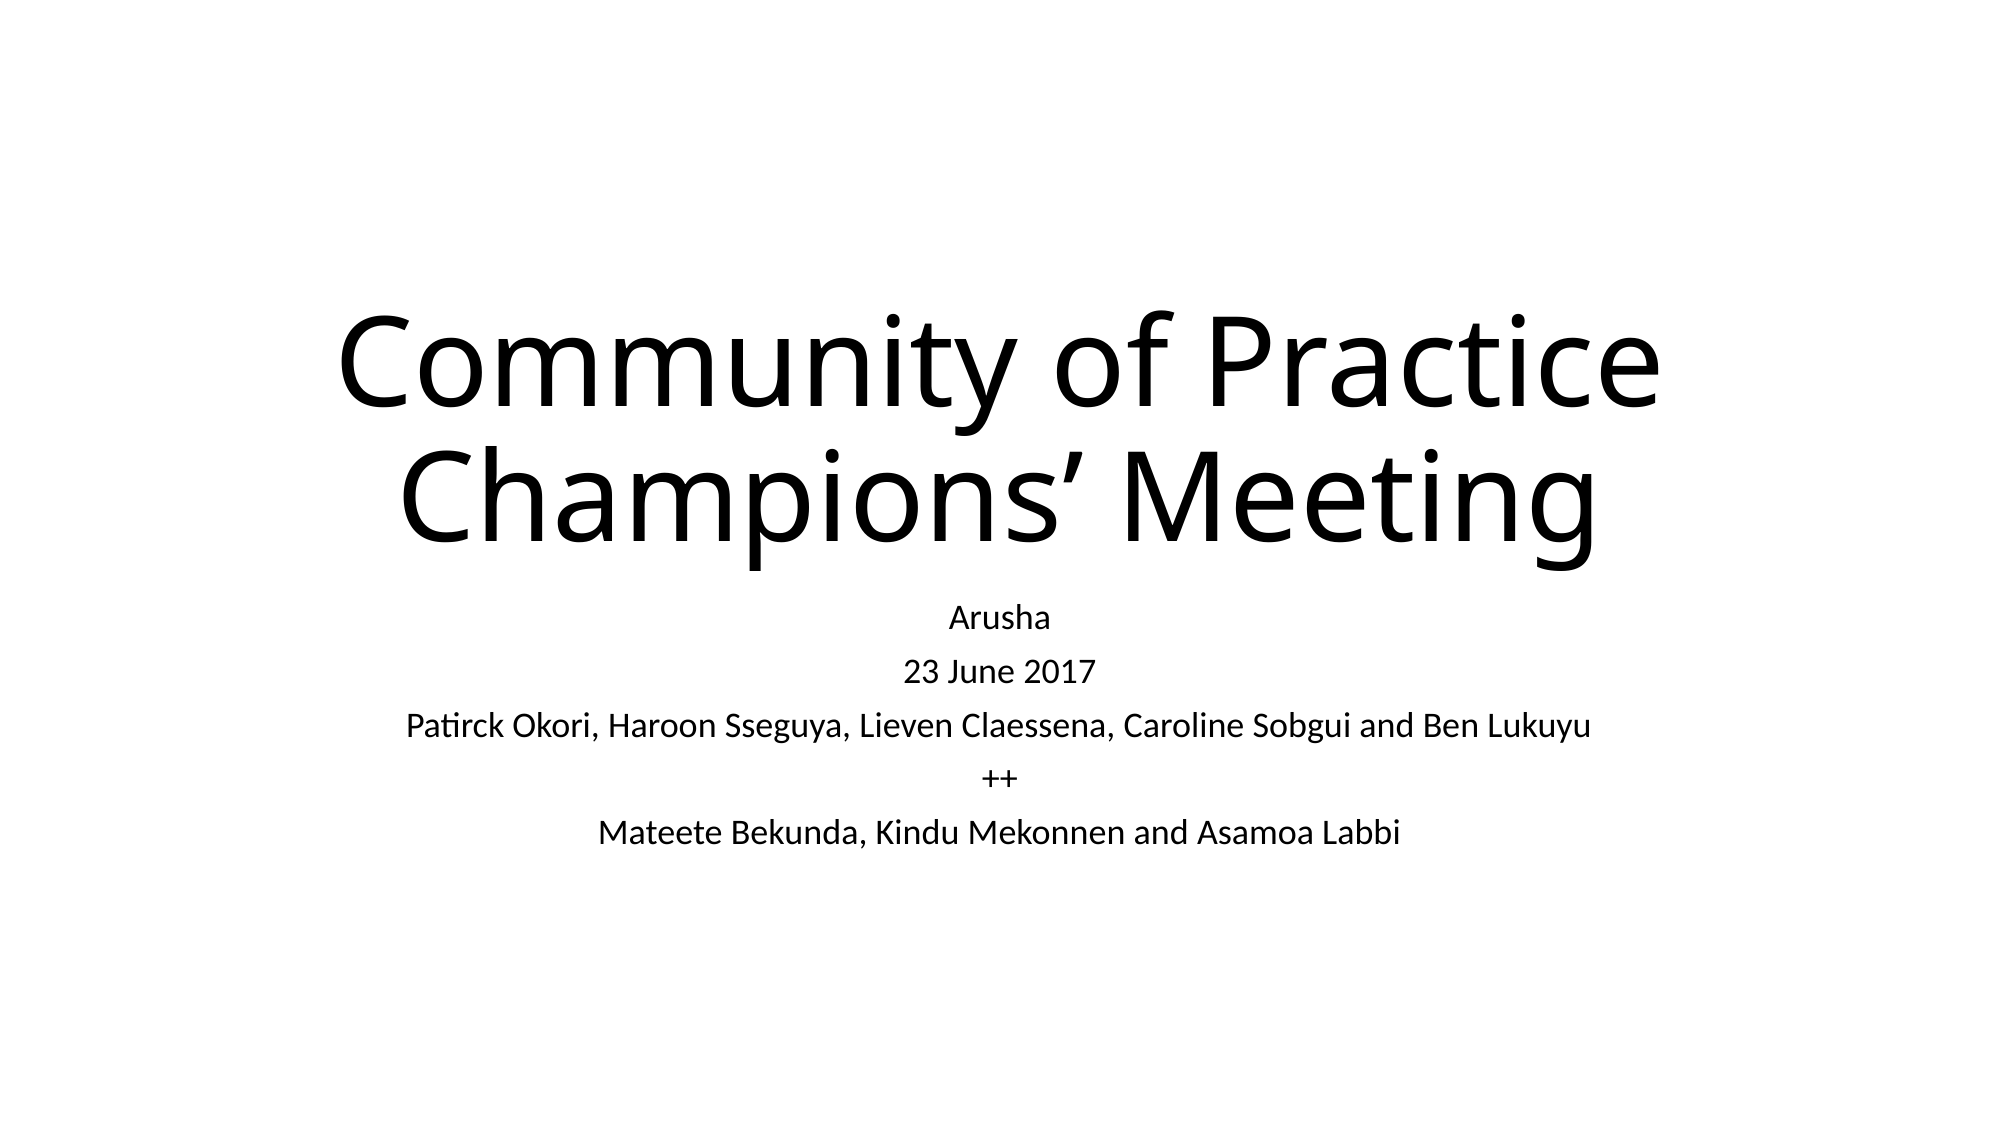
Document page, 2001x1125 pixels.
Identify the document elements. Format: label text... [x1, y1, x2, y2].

title Community of Practice Champions’ Meeting [249, 184, 1750, 576]
subtitle Arusha 23 June 2017 Patirck Okori, Haroon Sseguya, Lieven Claessena, Caroline Sobgui and Ben Lukuyu ++ Mateete Bekunda, Kindu Mekonnen and Asamoa Labbi [249, 590, 1750, 863]
